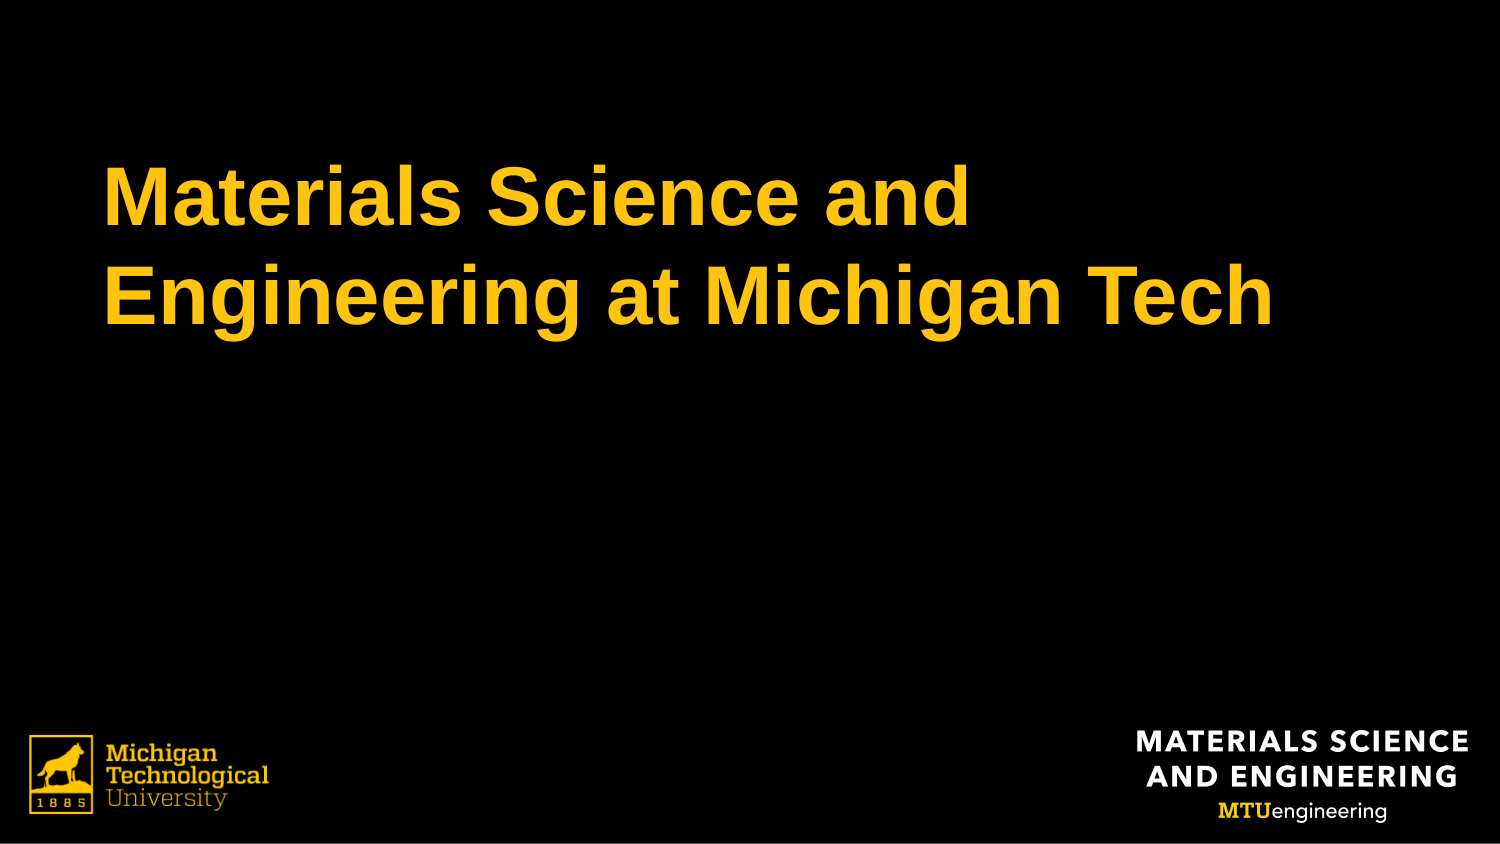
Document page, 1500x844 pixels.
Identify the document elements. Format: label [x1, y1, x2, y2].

picture [29, 734, 269, 815]
picture [1135, 726, 1471, 823]
